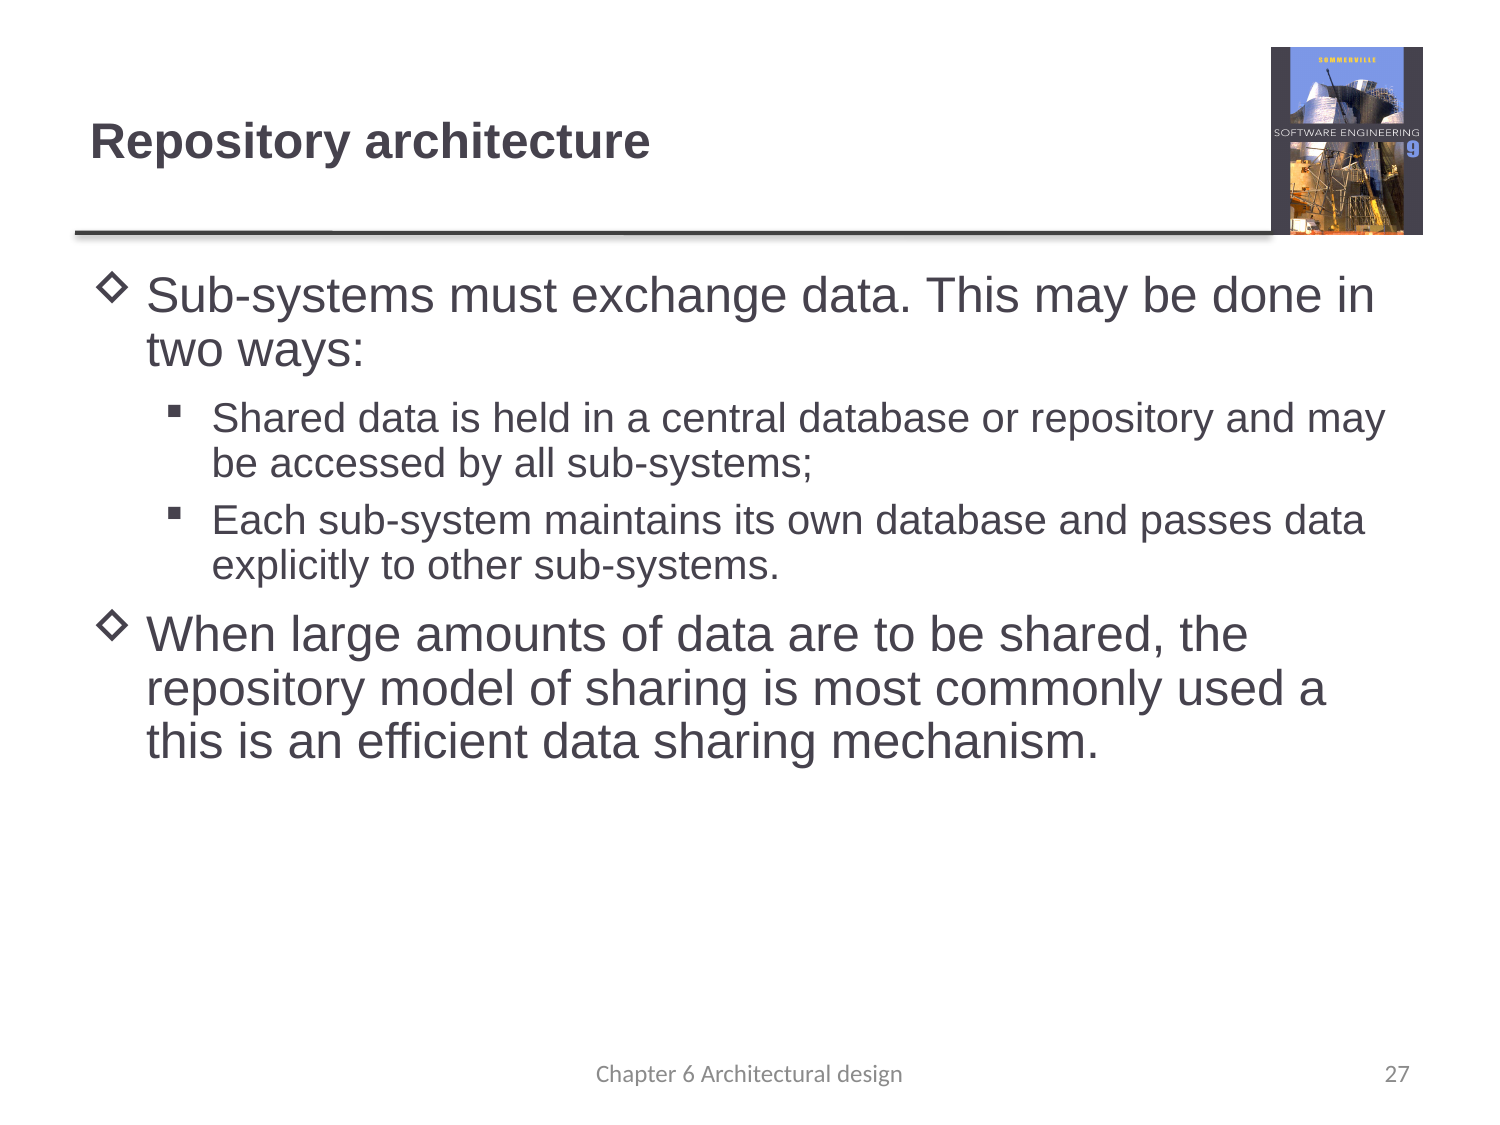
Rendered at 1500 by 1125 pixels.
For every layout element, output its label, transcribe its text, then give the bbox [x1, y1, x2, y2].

slide_number 27 [1074, 1042, 1425, 1103]
title Repository architecture [74, 44, 1272, 233]
footer Chapter 6 Architectural design [512, 1042, 988, 1103]
picture [1272, 47, 1423, 235]
list Sub-systems must exchange data. This may be done in two ways: Shared data is held in a central database or repository and may be accessed by all sub-systems; Each sub-system maintains its own database and passes data explicitly to other sub-systems. When large amounts of data are to be shared, the repository model of sharing is most commonly used a this is an efficient data sharing mechanism. [75, 262, 1425, 1005]
